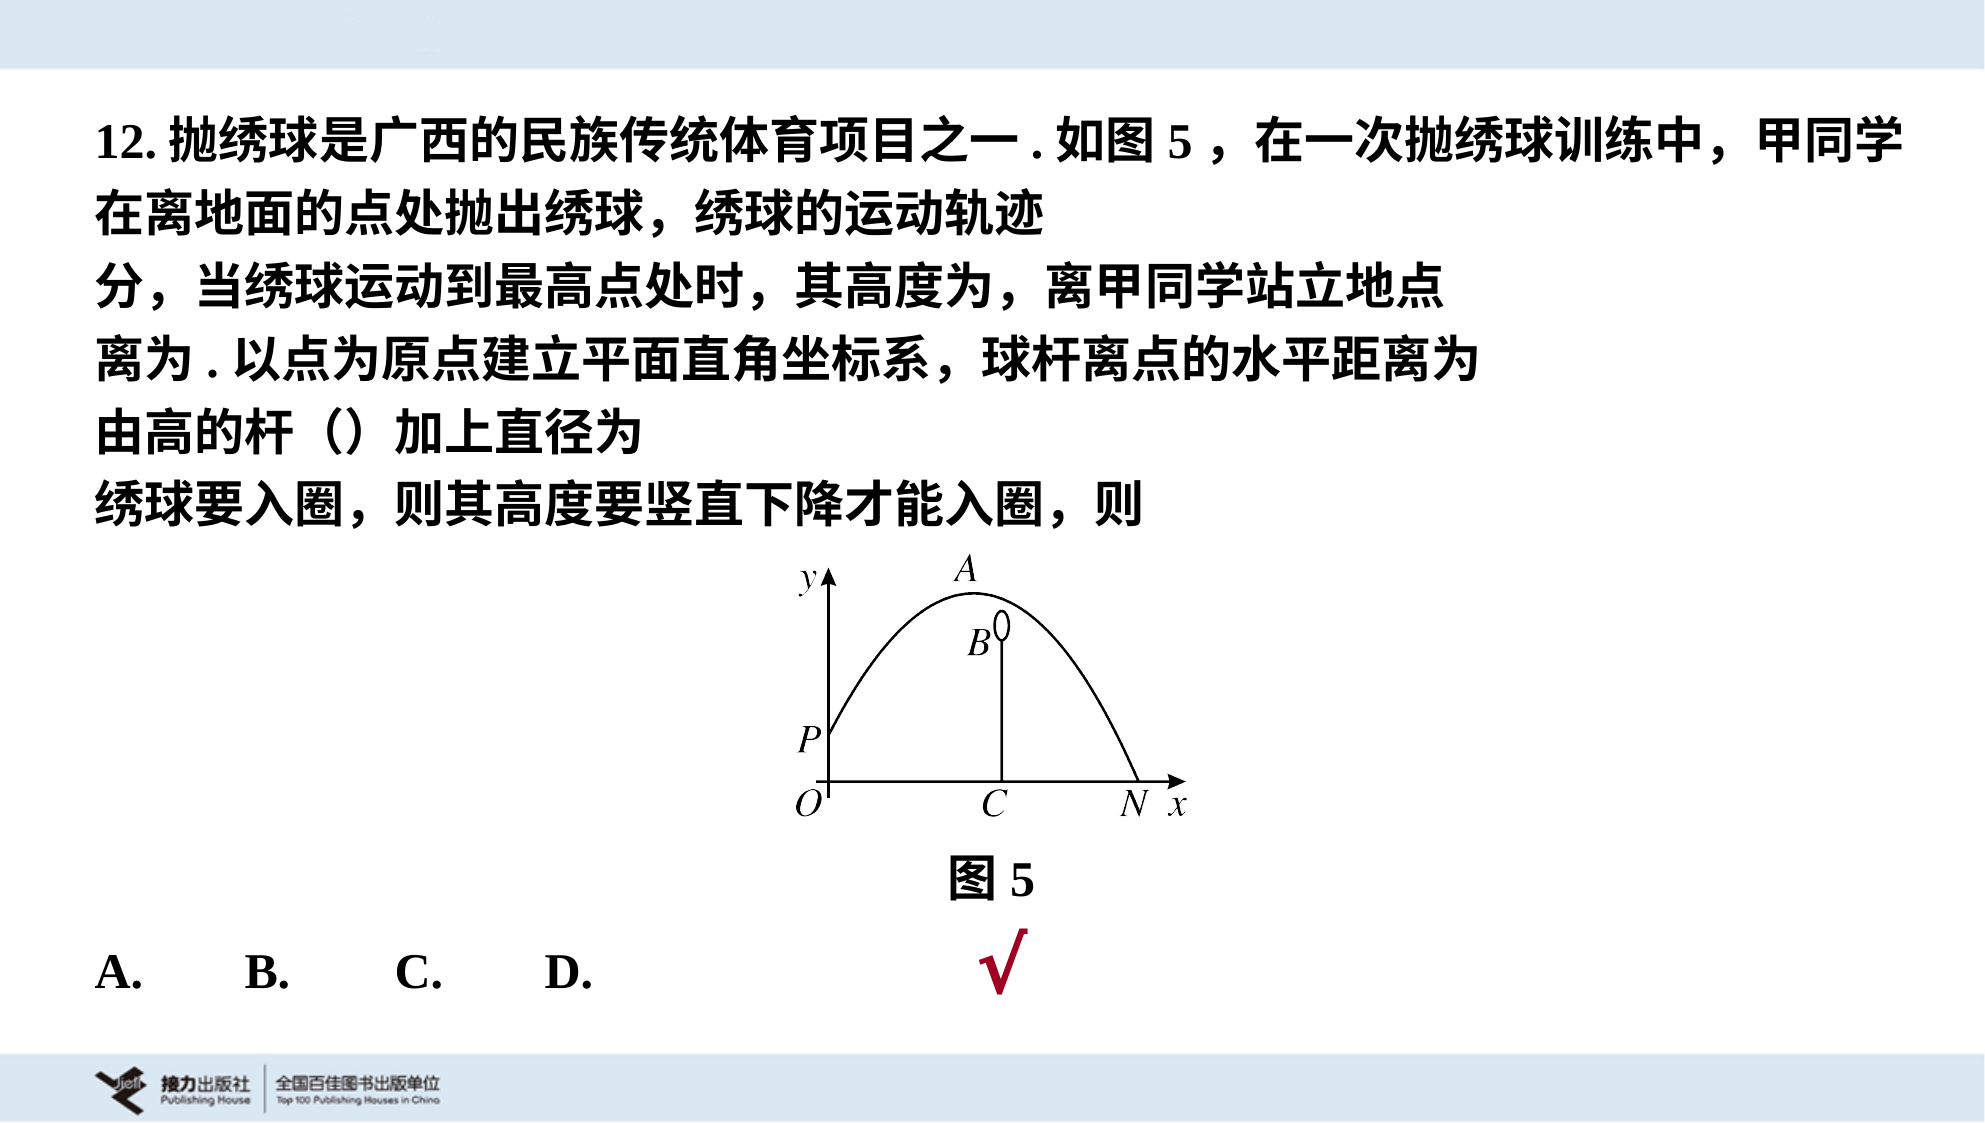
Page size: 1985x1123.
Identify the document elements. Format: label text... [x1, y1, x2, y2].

text_box √ [976, 916, 1029, 1009]
picture [0, 0, 1985, 1122]
text_box 图5 [948, 837, 1035, 969]
